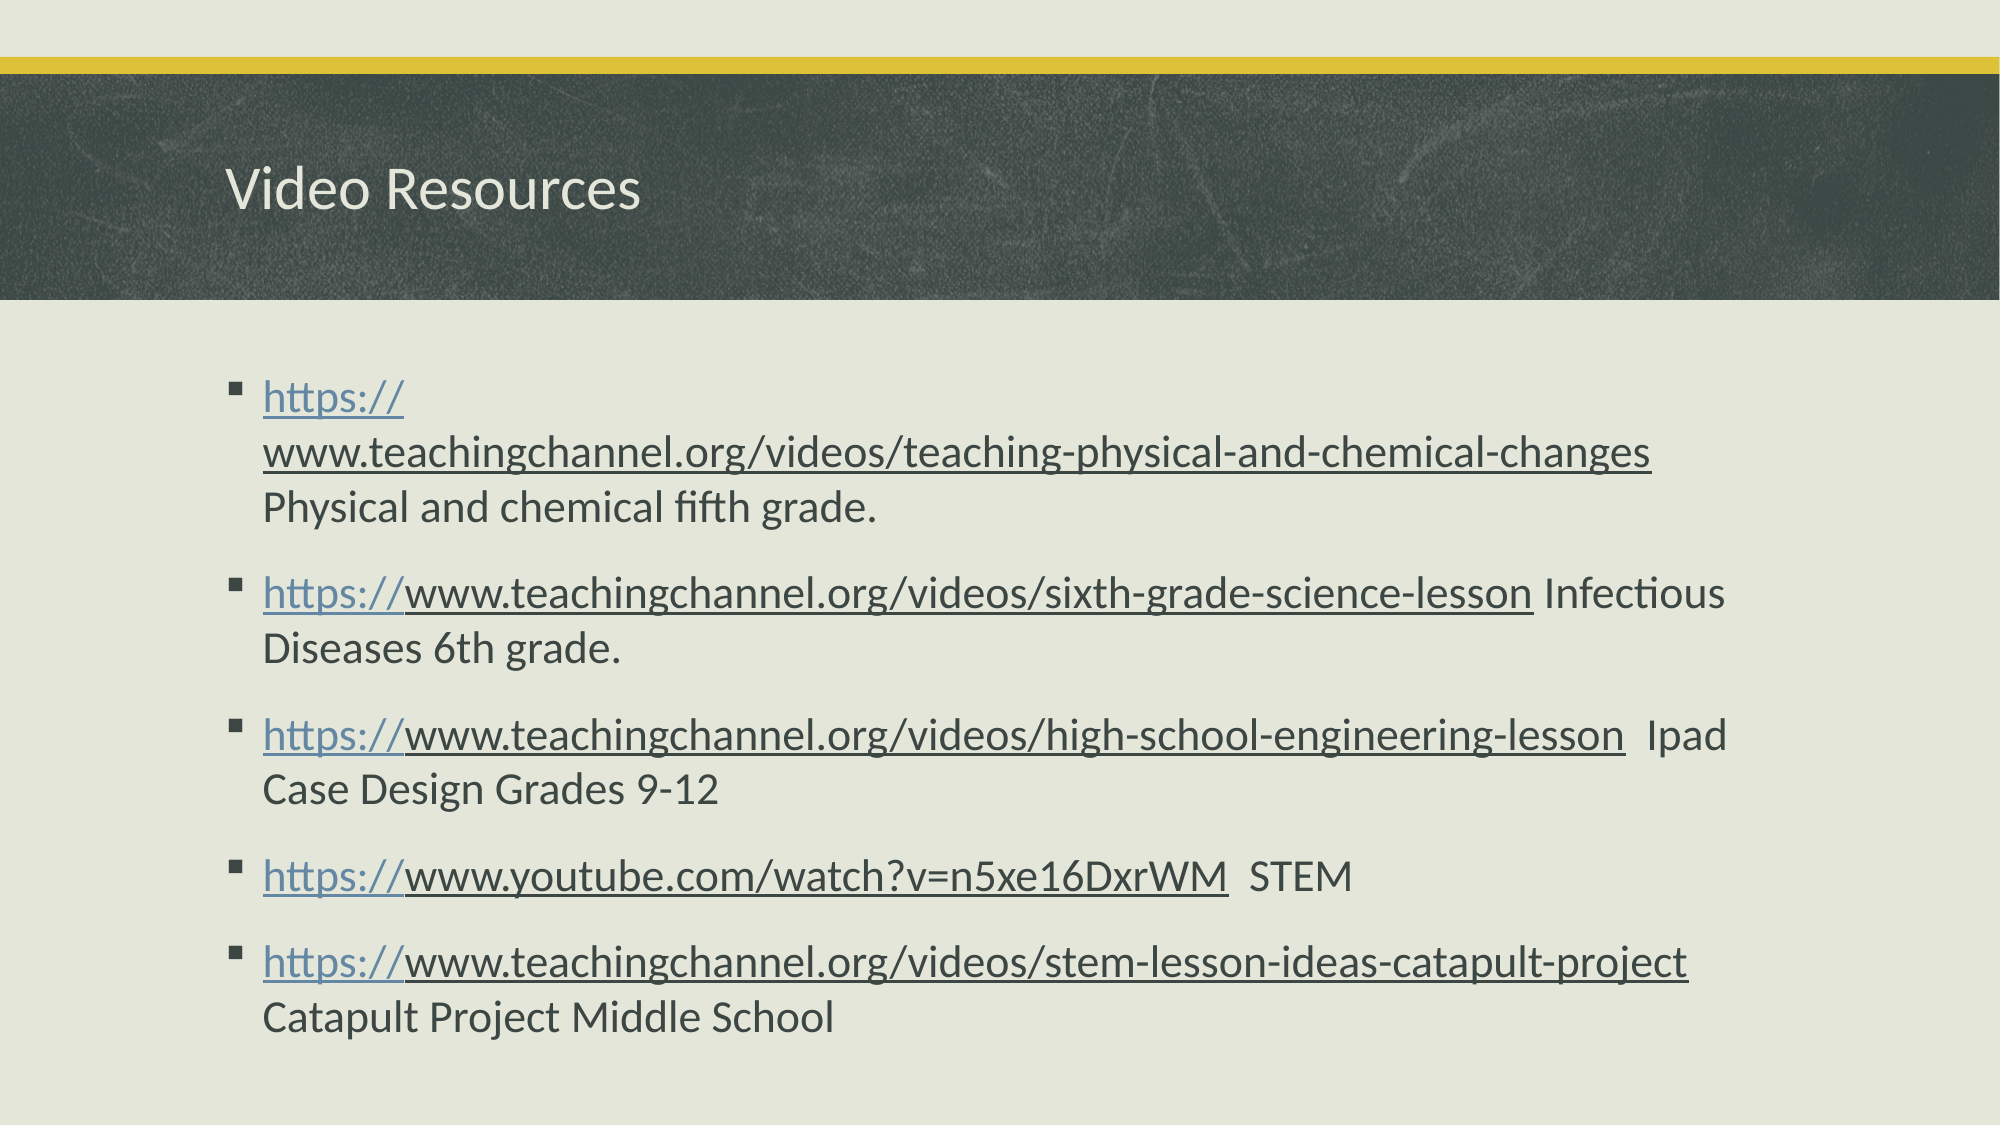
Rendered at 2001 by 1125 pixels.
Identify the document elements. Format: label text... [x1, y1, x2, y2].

title Video Resources [210, 76, 1790, 300]
picture [0, 74, 2000, 300]
list https://www.teachingchannel.org/videos/teaching-physical-and-chemical-changes Physical and chemical fifth grade. https://www.teachingchannel.org/videos/sixth-grade-science-lesson Infectious Diseases 6th grade. https://www.teachingchannel.org/videos/high-school-engineering-lesson Ipad Case Design Grades 9-12 https://www.youtube.com/watch?v=n5xe16DxrWM STEM https://www.teachingchannel.org/videos/stem-lesson-ideas-catapult-project Catapult Project Middle School [210, 359, 1790, 1014]
